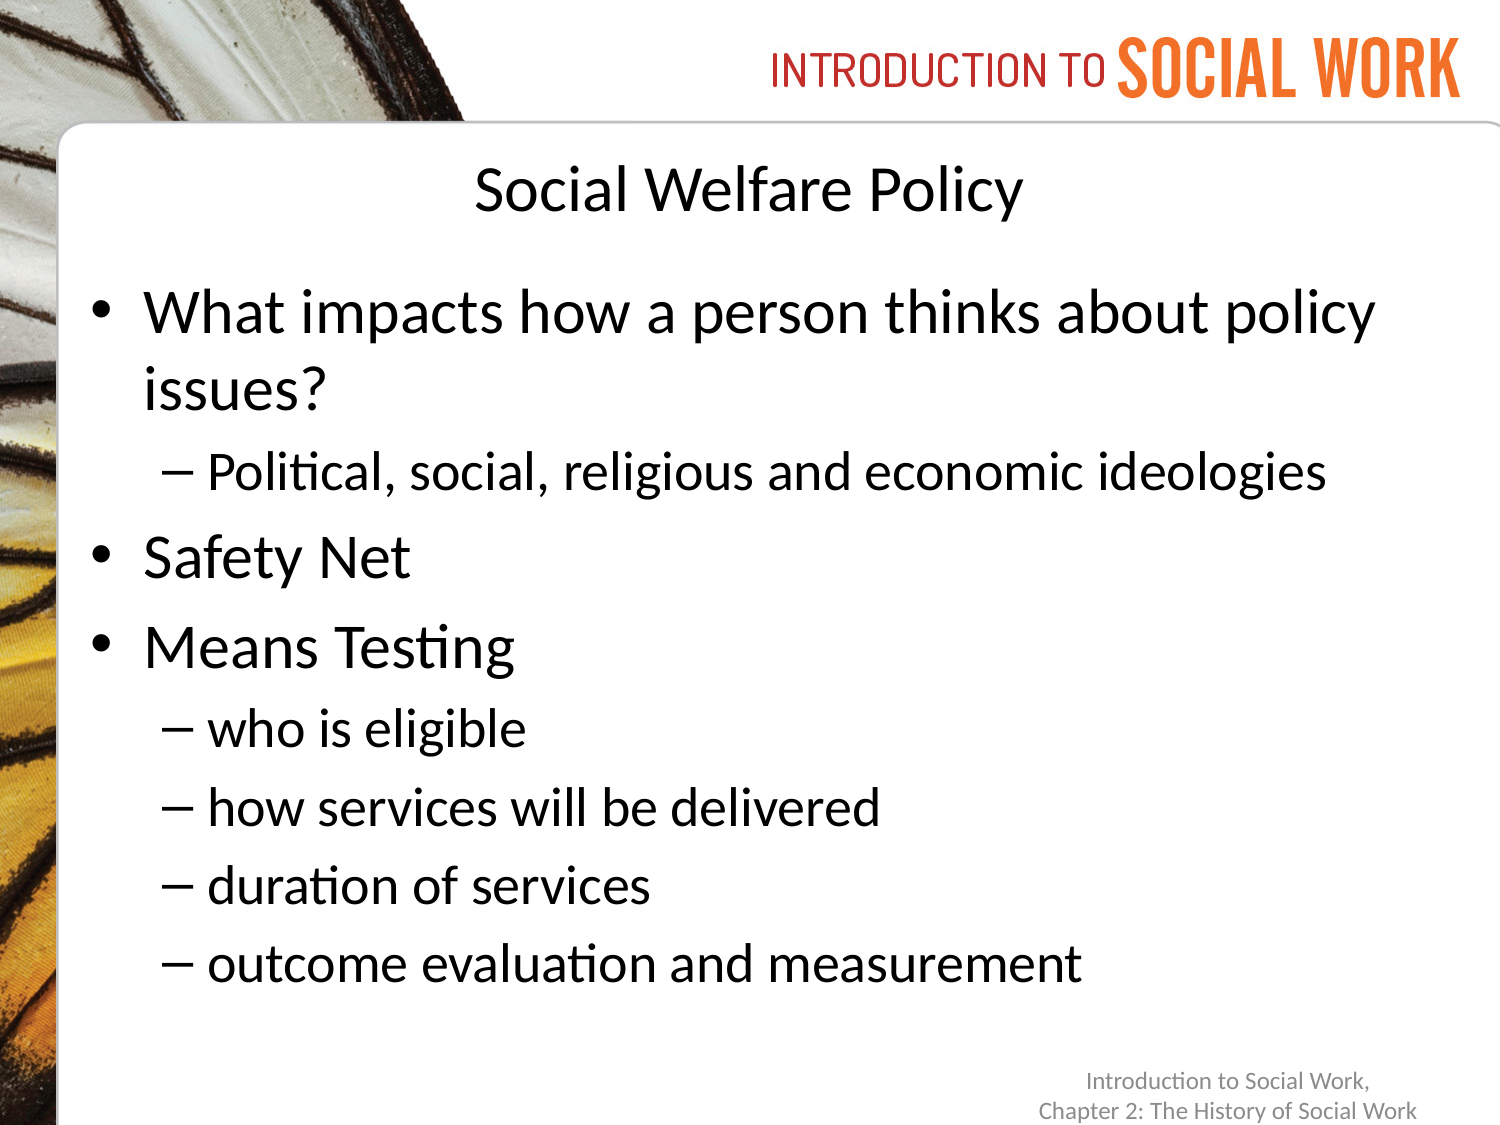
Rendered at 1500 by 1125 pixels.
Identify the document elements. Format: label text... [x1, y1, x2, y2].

list What impacts how a person thinks about policy issues? Political, social, religious and economic ideologies Safety Net Means Testing who is eligible how services will be delivered duration of services outcome evaluation and measurement [75, 262, 1425, 1005]
picture [0, 0, 1500, 1125]
title Social Welfare Policy [75, 137, 1425, 233]
footer Introduction to Social Work, Chapter 2: The History of Social Work [987, 1065, 1475, 1125]
